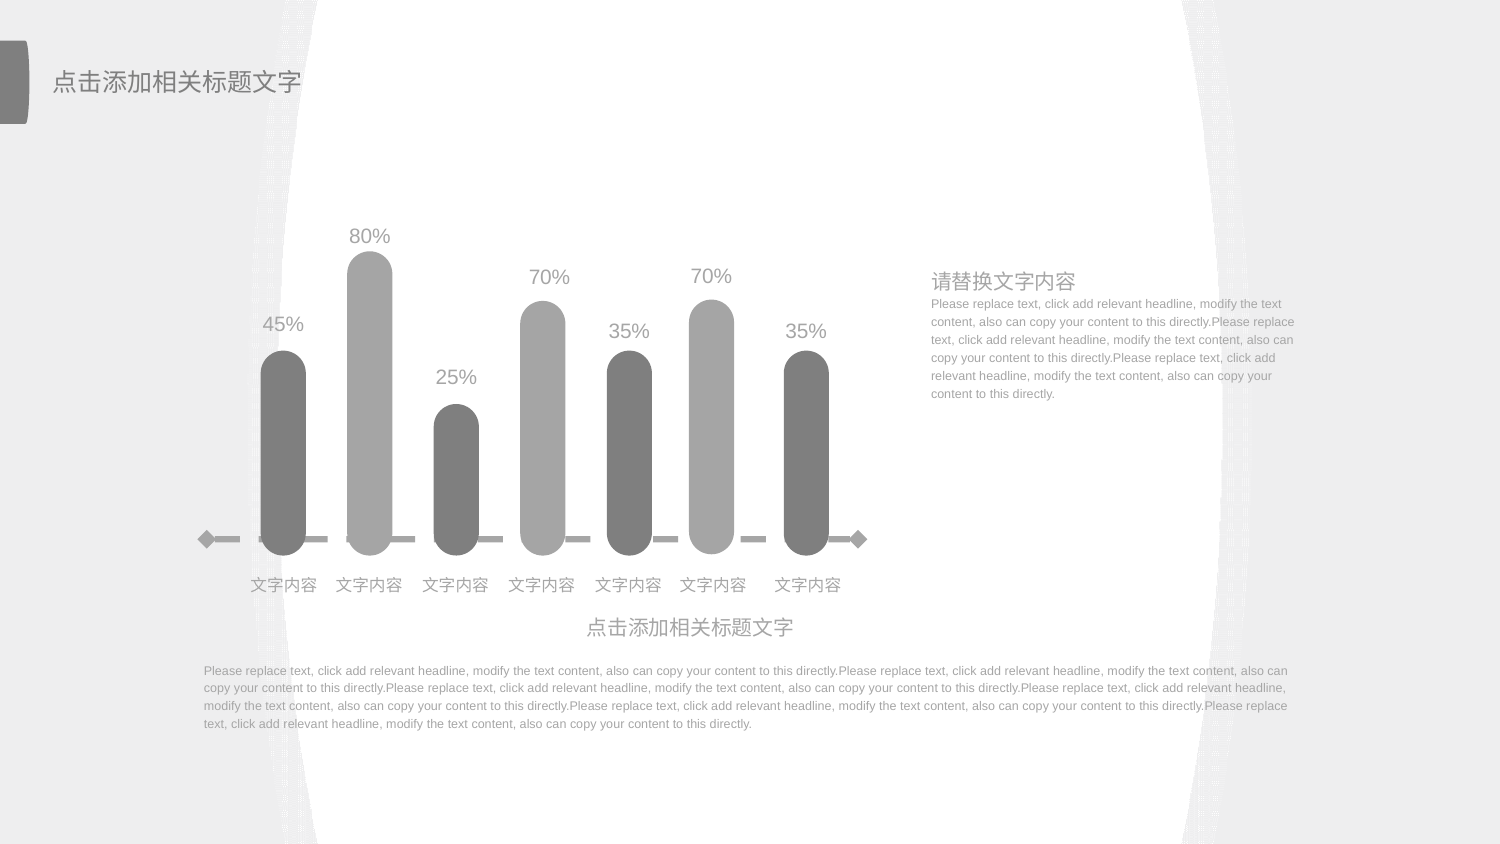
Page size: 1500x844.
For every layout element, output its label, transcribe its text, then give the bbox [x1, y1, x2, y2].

picture [0, 0, 1500, 844]
text_box 35% [603, 308, 656, 347]
text_box [347, 251, 393, 556]
text_box 请替换文字内容 [931, 263, 1102, 294]
text_box [520, 300, 566, 556]
text_box 文字内容 [579, 572, 678, 594]
text_box 文字内容 [664, 571, 758, 593]
text_box [783, 350, 829, 556]
text_box 文字内容 [234, 572, 333, 594]
text_box 文字内容 [492, 572, 579, 594]
text_box [847, 533, 865, 546]
text_box 文字内容 [758, 571, 857, 593]
text_box 70% [685, 254, 738, 293]
text_box Please replace text, click add relevant headline, modify the text content, also can copy your content to this directly.Please replace text, click add relevant headline, modify the text content, also can copy your content to this directly.Please replace text, click add relevant headline, modify the text content, also can copy your content to this directly.Please replace text, click add relevant headline, modify the text content, also can copy your content to this directly.Please replace text, click add relevant headline, modify the text content, also can copy your content to this directly.Please replace text, click add relevant headline, modify the text content, also can copy your content to this directly. [204, 659, 1296, 728]
text_box 25% [430, 354, 483, 393]
text_box [200, 532, 219, 546]
text_box Please replace text, click add relevant headline, modify the text content, also can copy your content to this directly.Please replace text, click add relevant headline, modify the text content, also can copy your content to this directly.Please replace text, click add relevant headline, modify the text content, also can copy your content to this directly. [931, 293, 1296, 402]
text_box 文字内容 [333, 572, 406, 594]
text_box [433, 403, 479, 556]
text_box 35% [780, 308, 833, 347]
text_box [606, 350, 652, 556]
text_box 45% [257, 301, 310, 340]
text_box 70% [523, 254, 576, 293]
text_box 点击添加相关标题文字 [586, 609, 803, 640]
text_box 80% [343, 213, 396, 252]
text_box [260, 350, 306, 556]
text_box [688, 299, 735, 555]
text_box 文字内容 [406, 572, 492, 594]
